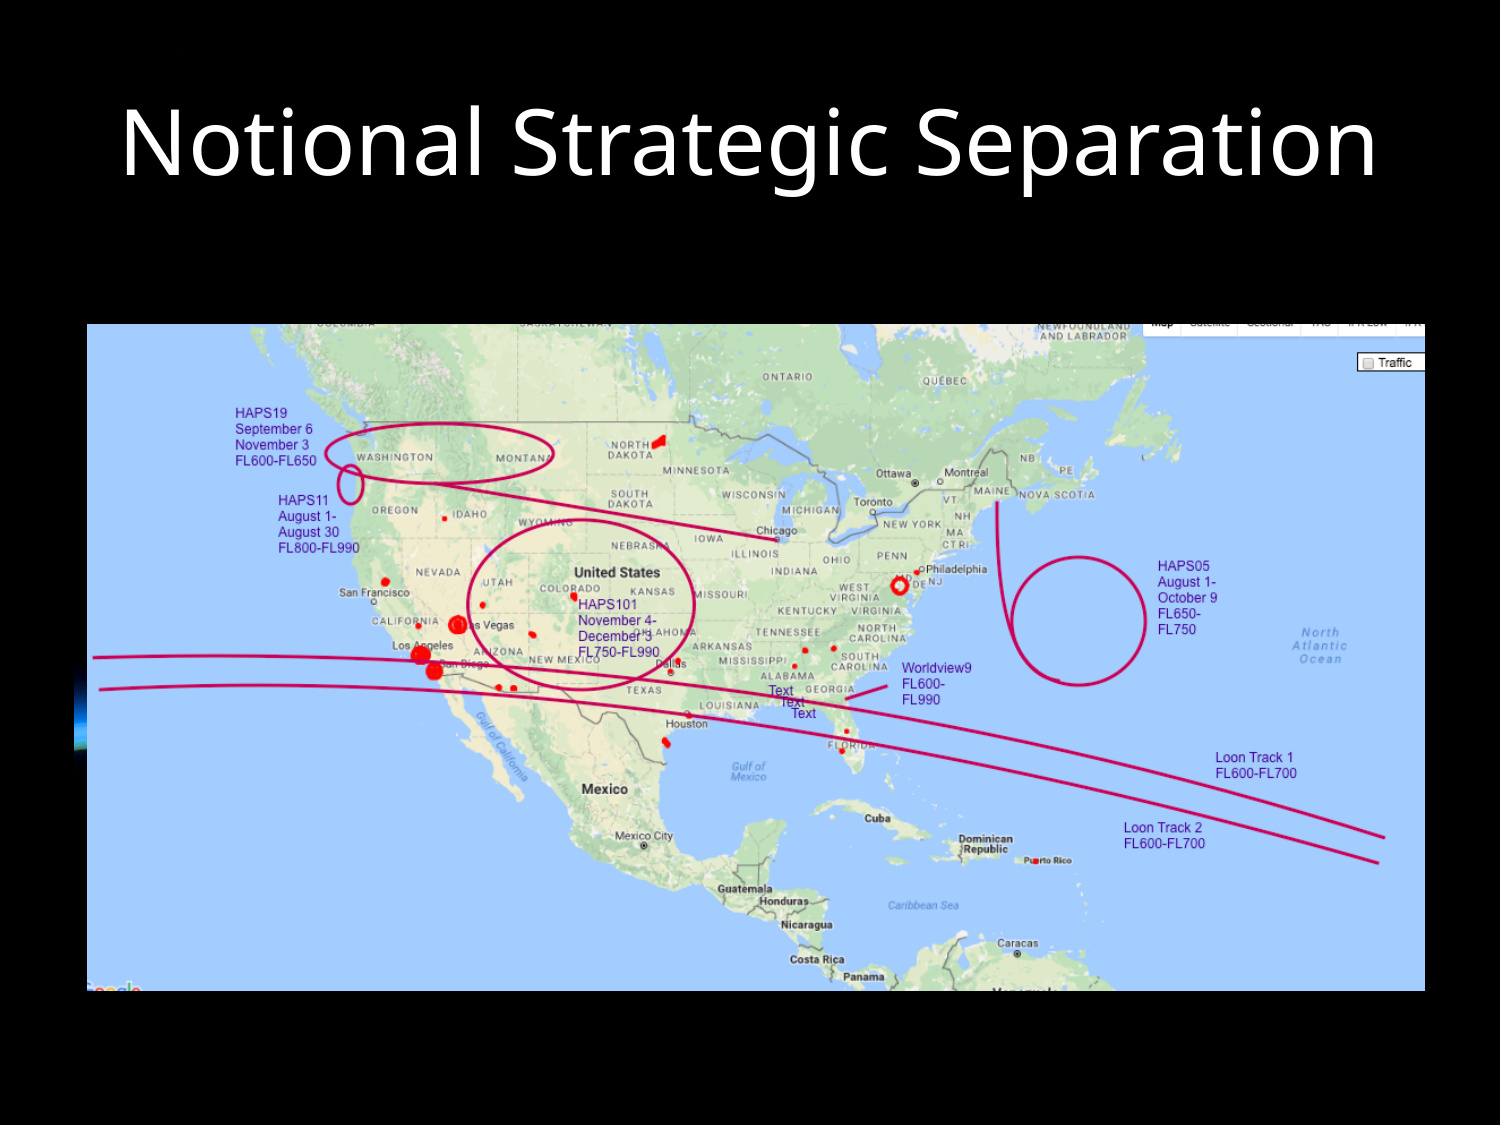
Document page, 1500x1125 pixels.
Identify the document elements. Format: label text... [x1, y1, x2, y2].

title Notional Strategic Separation [75, 45, 1425, 233]
picture [74, 0, 1426, 1125]
